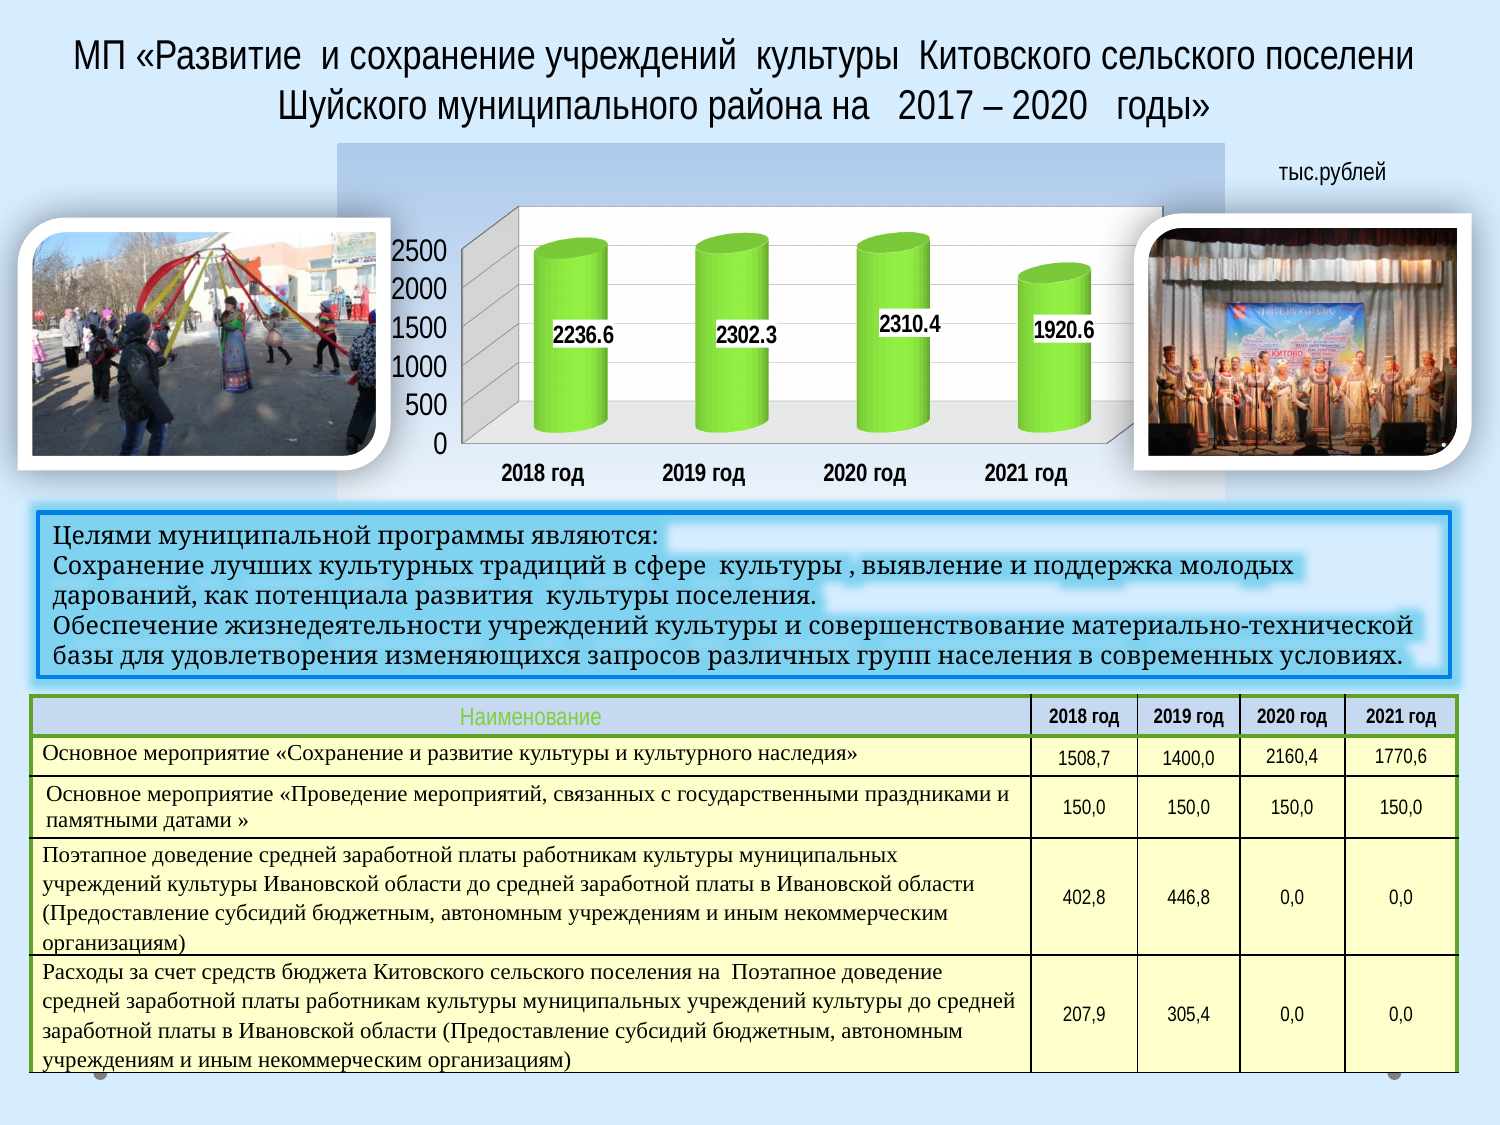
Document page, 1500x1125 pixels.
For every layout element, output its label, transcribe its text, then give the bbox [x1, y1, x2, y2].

table_cell 150,0 [1032, 829, 1137, 837]
table_cell 0,0 [1346, 956, 1455, 1072]
table_cell 305,4 [1138, 956, 1239, 1072]
chart [337, 143, 1226, 501]
table_cell 150,0 [1138, 829, 1239, 837]
table_cell 207,9 [1032, 956, 1137, 1072]
table_cell 446,8 [1138, 839, 1239, 954]
table_cell 150,0 [1346, 829, 1455, 837]
text_box тыс.рублей [1248, 142, 1418, 187]
table_cell 0,0 [1346, 839, 1455, 954]
text_box Целями муниципальной программы являются: Сохранение лучших культурных традиций в сфере культуры , выявление и поддержка молодых дарований, как потенциала развития культуры поселения. Обеспечение жизнедеятельности учреждений культуры и совершенствование материально-технической базы для удовлетворения изменяющихся запросов различных групп населения в современных условиях. [38, 512, 1450, 623]
table_cell 402,8 [1032, 839, 1137, 954]
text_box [29, 625, 1483, 821]
table_cell 0,0 [1241, 839, 1344, 954]
picture [24, 224, 384, 464]
table_cell 0,0 [1241, 956, 1344, 1072]
table_cell Поэтапное доведение средней заработной платы работникам культуры муниципальных учреждений культуры Ивановской области до средней заработной платы в Ивановской области (Предоставление субсидий бюджетным, автономным учреждениям и иным некоммерческим организациям) [33, 839, 1030, 954]
picture [1140, 220, 1465, 464]
text_box МП «Развитие и сохранение учреждений культуры Китовского сельского поселени Шуйского муниципального района на 2017 – 2020 годы» [0, 20, 1500, 145]
table_cell Расходы за счет средств бюджета Китовского сельского поселения на Поэтапное доведение средней заработной платы работникам культуры муниципальных учреждений культуры до средней заработной платы в Ивановской области (Предоставление субсидий бюджетным, автономным учреждениям и иным некоммерческим организациям) [33, 956, 1030, 1072]
table_cell Основное мероприятие «Проведение мероприятий, связанных с государственными праздниками и памятными датами » [33, 829, 1030, 837]
table_cell 150,0 [1241, 829, 1344, 837]
